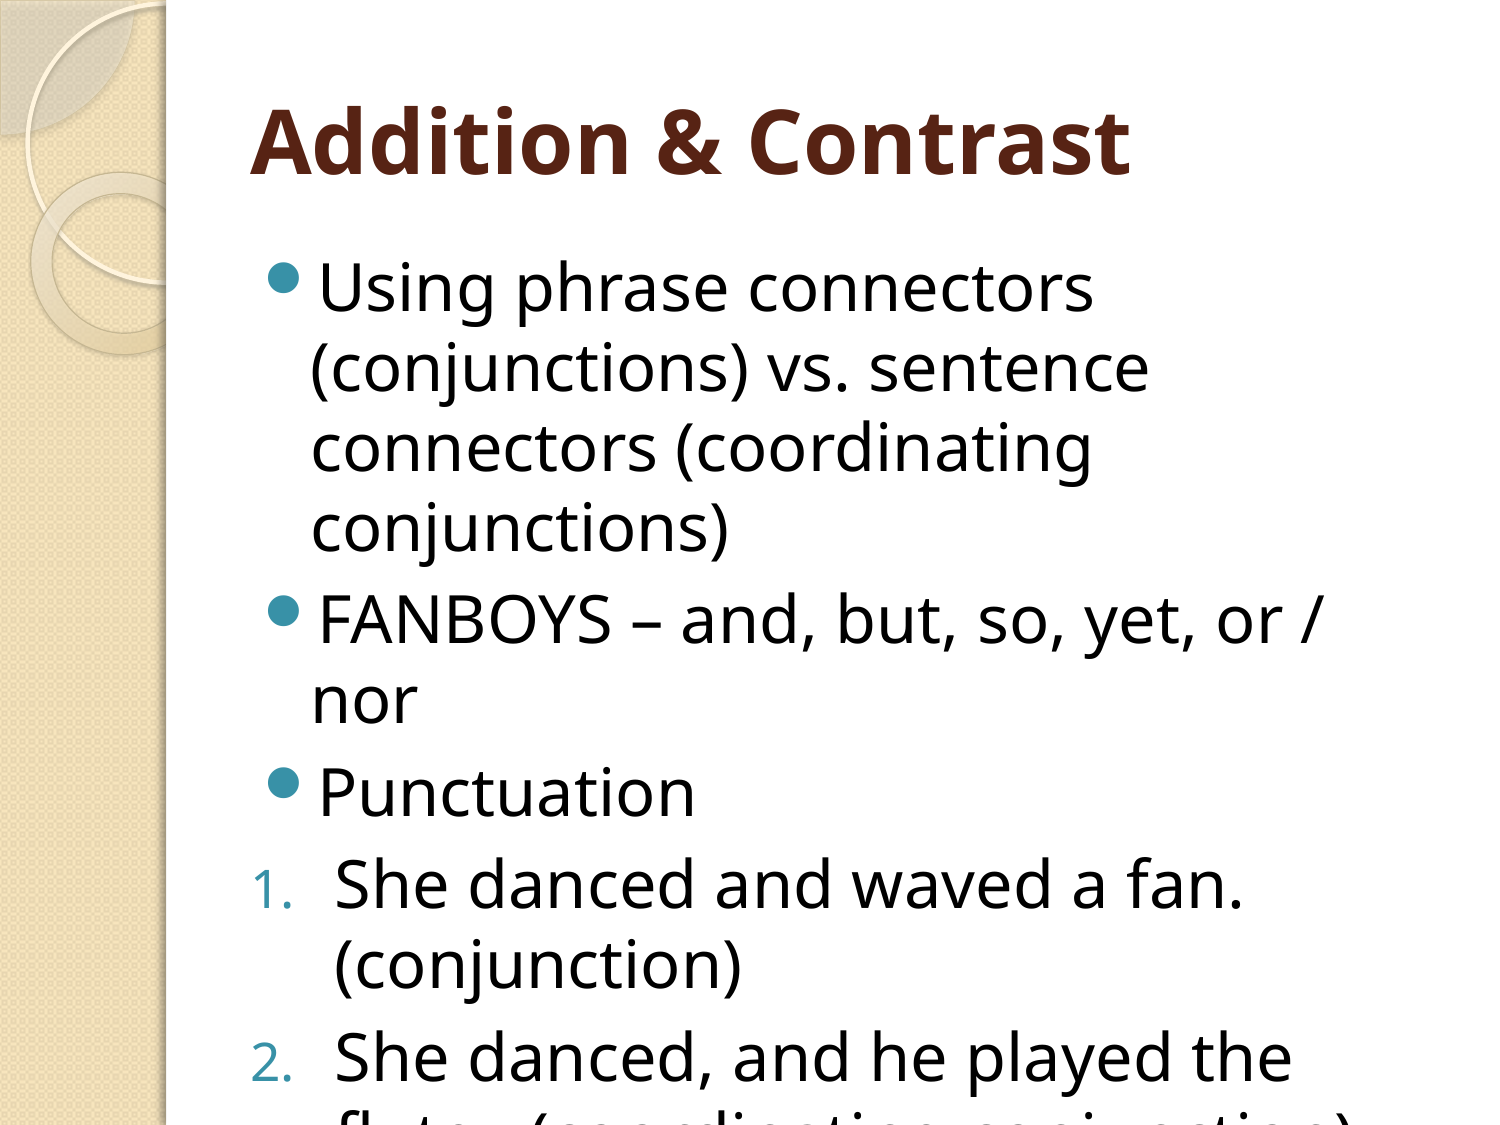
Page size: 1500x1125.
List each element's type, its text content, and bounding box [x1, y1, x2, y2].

list Using phrase connectors (conjunctions) vs. sentence connectors (coordinating conjunctions) FANBOYS – and, but, so, yet, or / nor Punctuation She danced and waved a fan. (conjunction) She danced, and he played the flute. (coordinating conjunction) [235, 237, 1466, 1025]
title Addition & Contrast [235, 45, 1466, 233]
